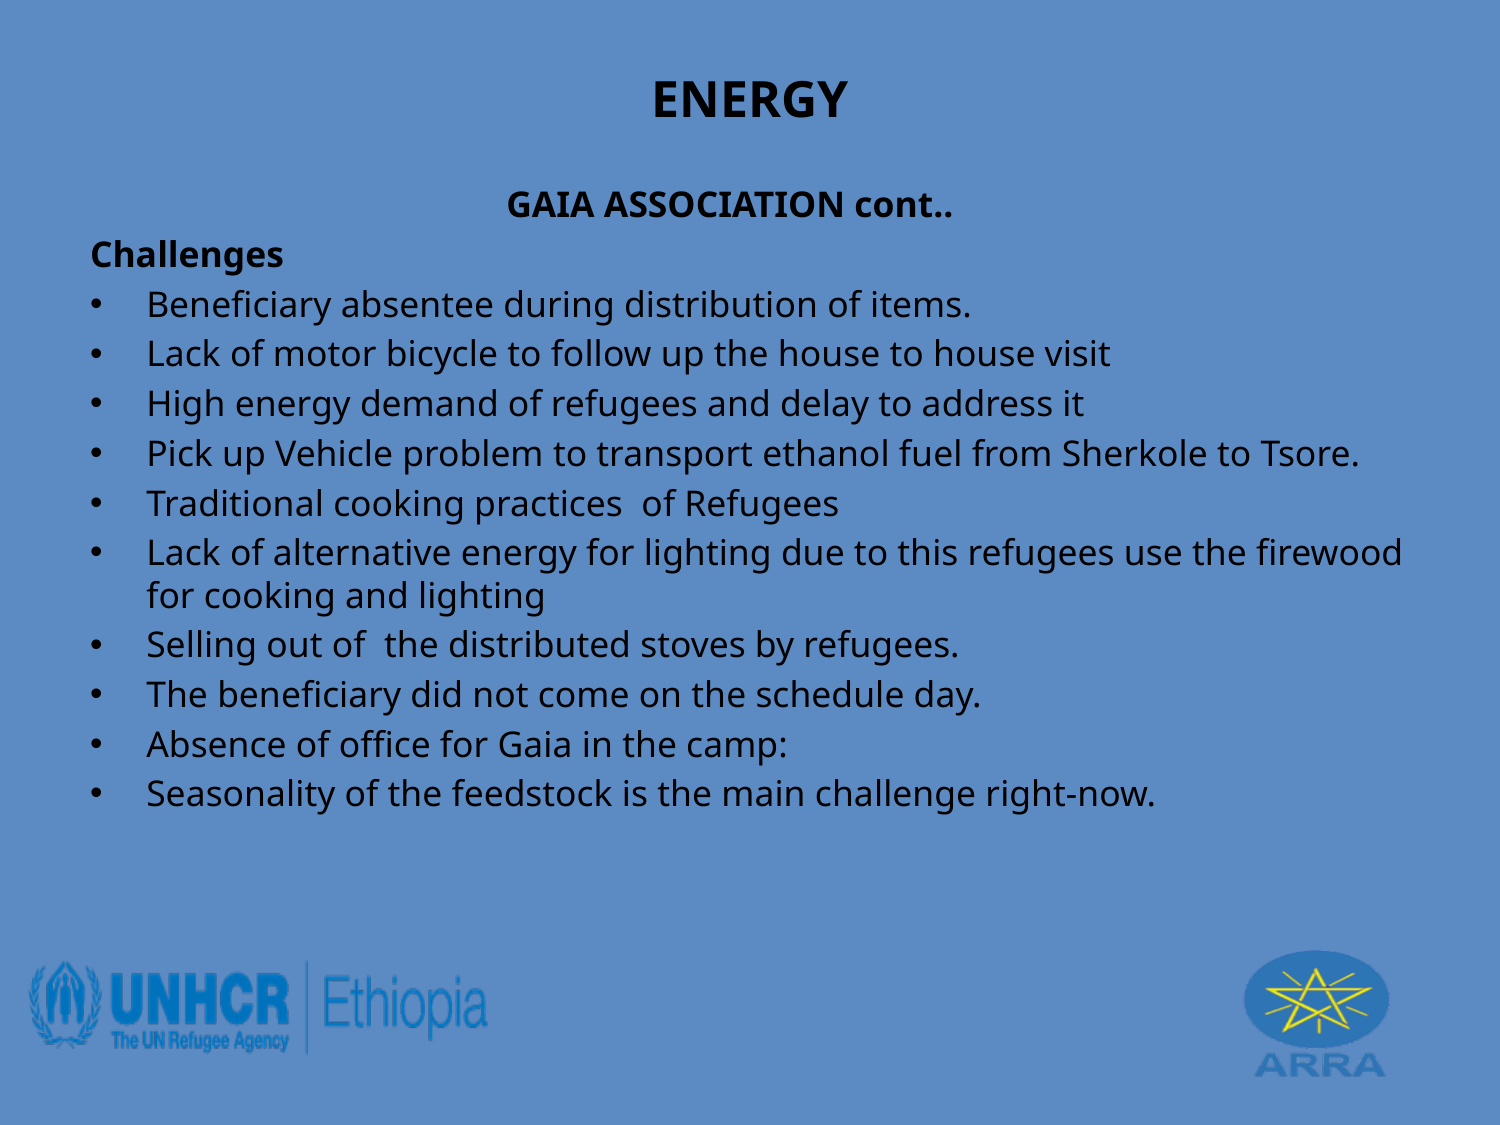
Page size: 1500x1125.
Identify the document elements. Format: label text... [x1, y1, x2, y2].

picture [0, 912, 488, 1104]
picture [1224, 949, 1413, 1104]
title ENERGY [75, 45, 1425, 150]
list GAIA ASSOCIATION cont.. Challenges Beneficiary absentee during distribution of items. Lack of motor bicycle to follow up the house to house visit High energy demand of refugees and delay to address it Pick up Vehicle problem to transport ethanol fuel from Sherkole to Tsore. Traditional cooking practices of Refugees Lack of alternative energy for lighting due to this refugees use the firewood for cooking and lighting Selling out of the distributed stoves by refugees. The beneficiary did not come on the schedule day. Absence of office for Gaia in the camp: Seasonality of the feedstock is the main challenge right-now. [75, 174, 1425, 1005]
